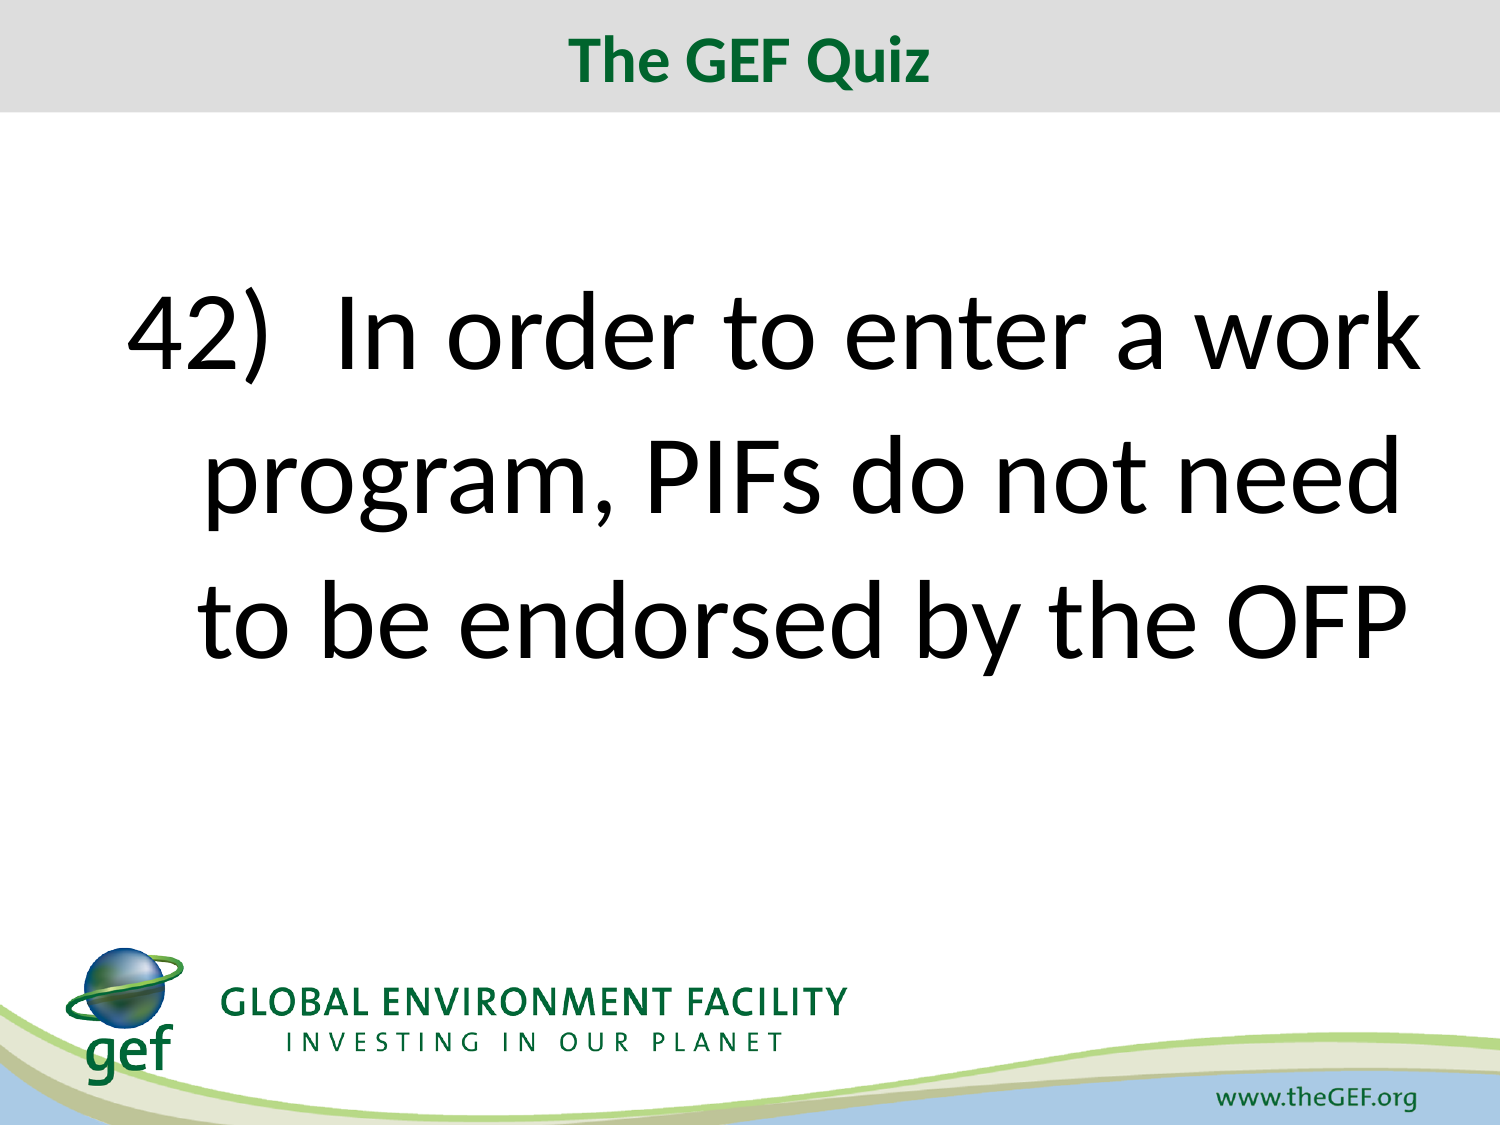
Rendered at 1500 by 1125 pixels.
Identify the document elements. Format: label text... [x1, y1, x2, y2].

picture [0, 920, 1500, 1125]
text_box The GEF Quiz [0, 0, 1500, 113]
title 42) In order to enter a work program, PIFs do not need to be endorsed by the OFP [100, 148, 1451, 870]
